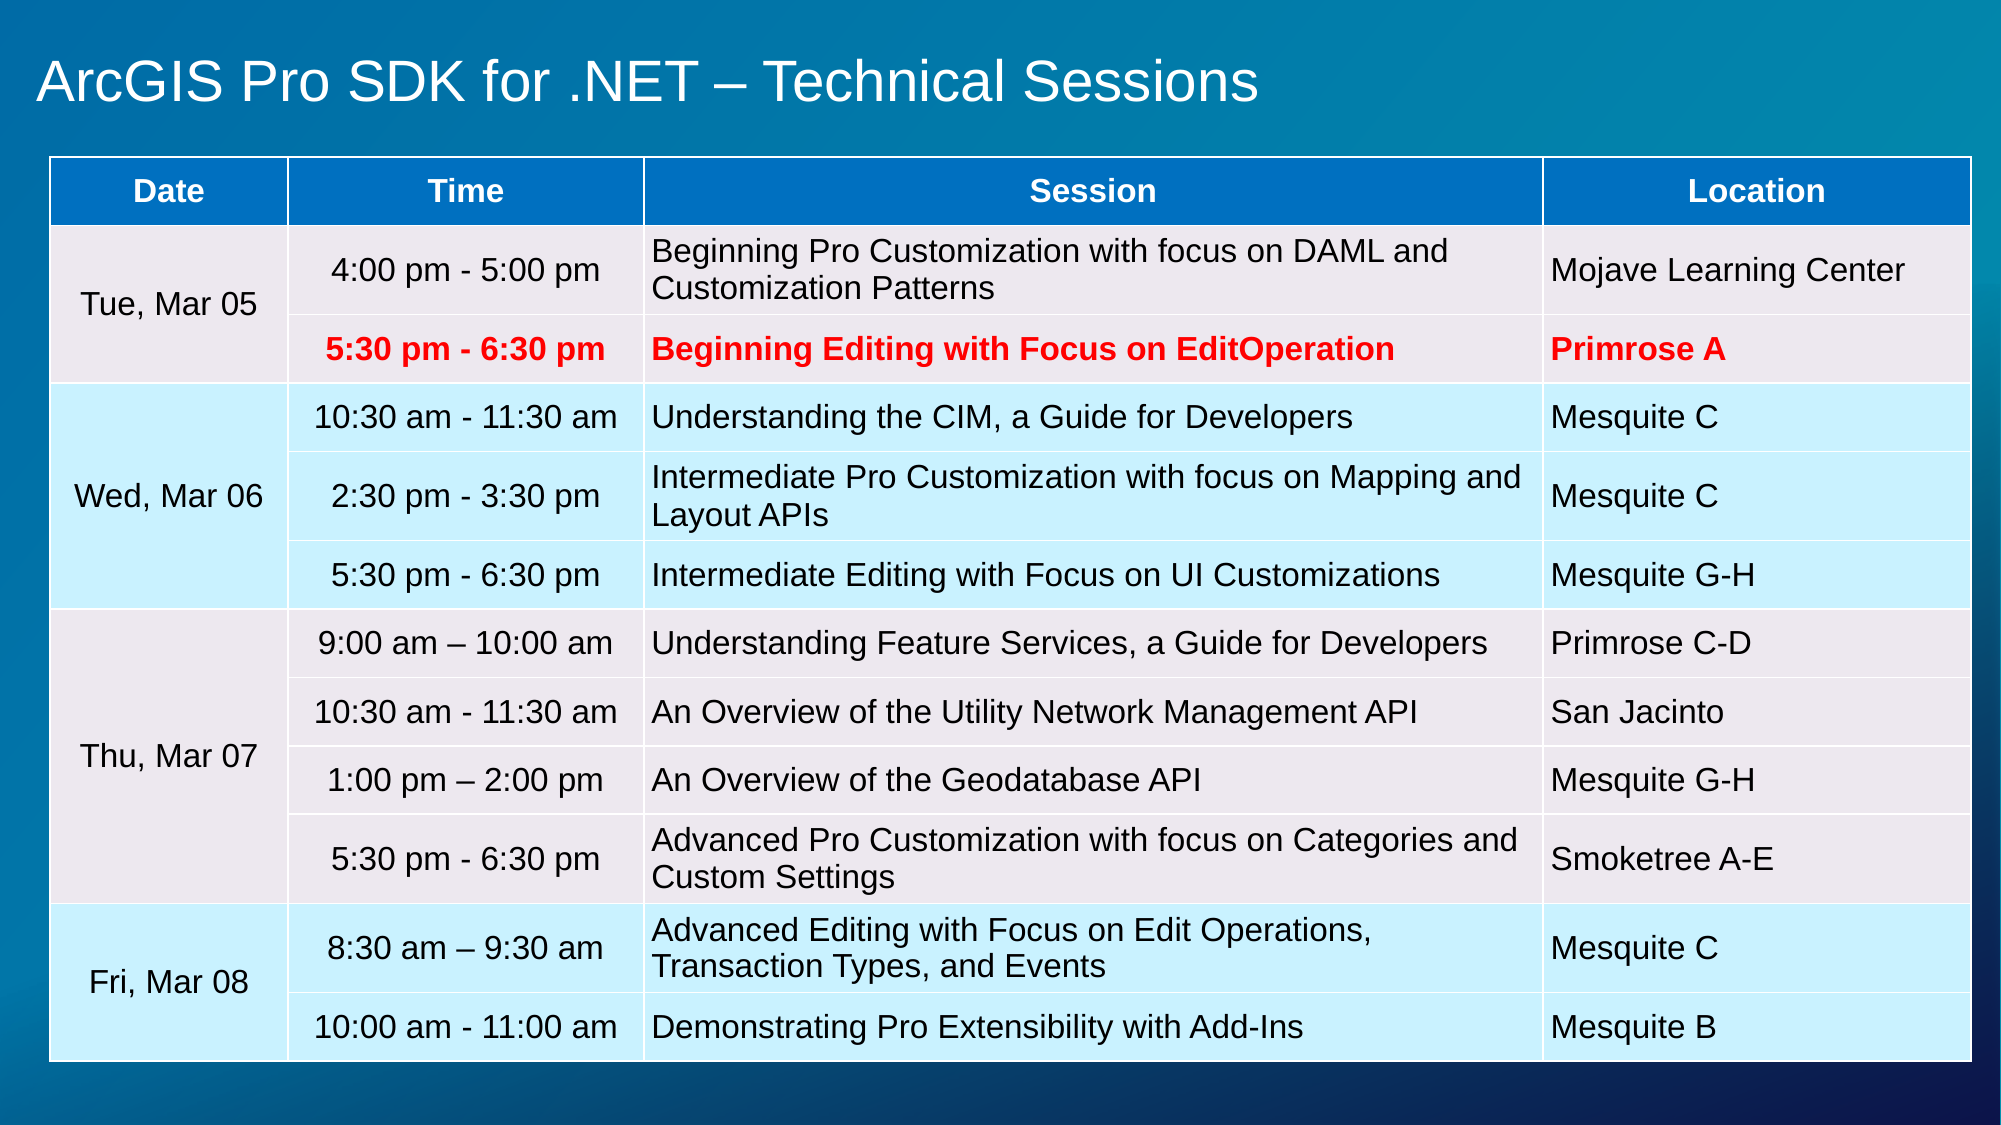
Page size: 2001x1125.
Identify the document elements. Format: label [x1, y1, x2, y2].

text_box [0, 0, 2000, 1125]
